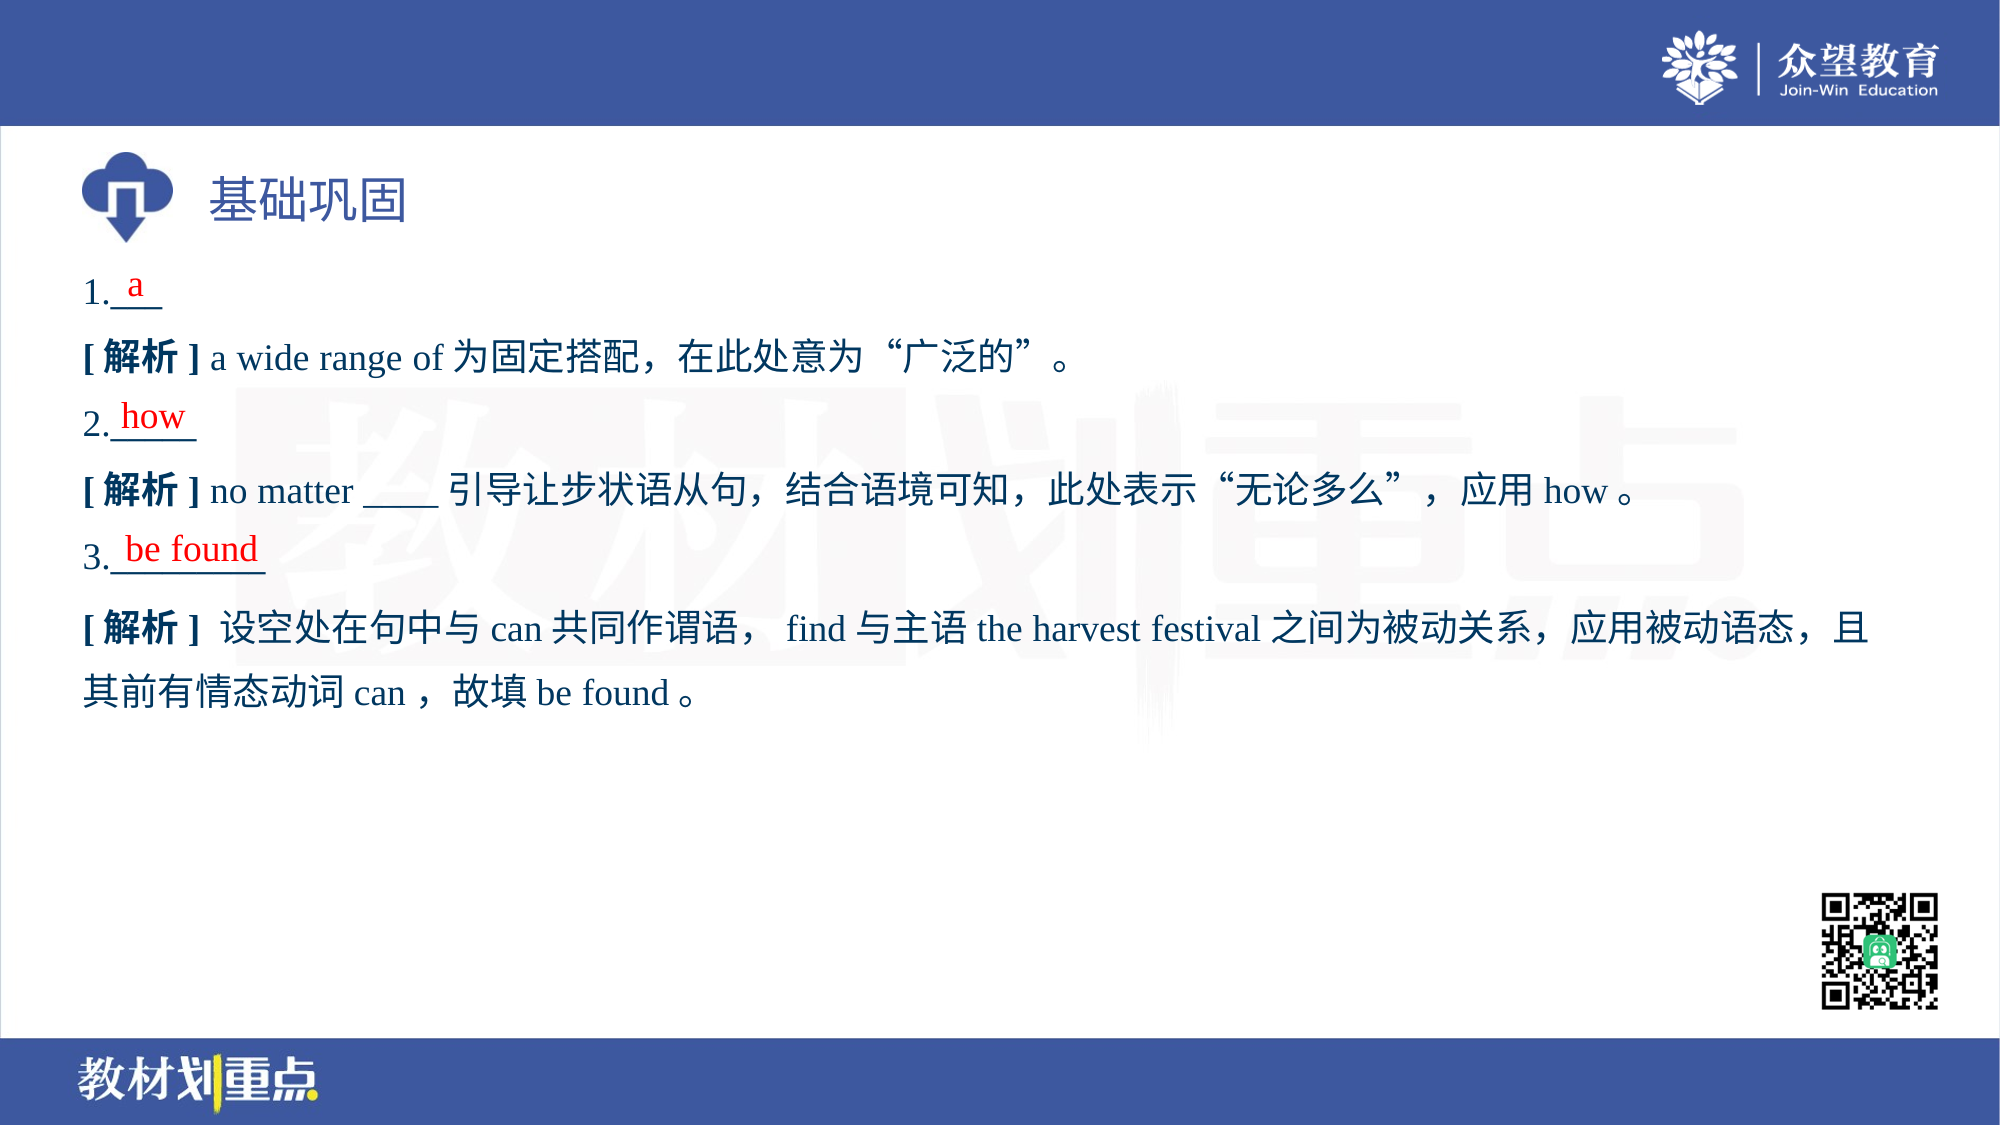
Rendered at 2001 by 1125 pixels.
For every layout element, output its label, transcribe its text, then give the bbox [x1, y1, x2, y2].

text_box [解析] a wide range of为固定搭配，在此处意为“广泛的”。 [82, 313, 1817, 371]
picture [0, 0, 2000, 1125]
text_box [解析] 设空处在句中与can共同作谓语，find与主语the harvest festival之间为被动关系，应用被动语态，且 其前有情态动词can，故填be found。 [82, 580, 1817, 707]
text_box a [113, 238, 158, 298]
text_box how [107, 371, 200, 430]
text_box be found [107, 504, 277, 562]
text_box 1.___ [82, 247, 1817, 306]
text_box [解析] no matter ____引导让步状语从句，结合语境可知，此处表示“无论多么”，应用how。 [82, 446, 1817, 504]
text_box 2._____ [82, 379, 1817, 438]
text_box 3._________ [82, 512, 1817, 571]
